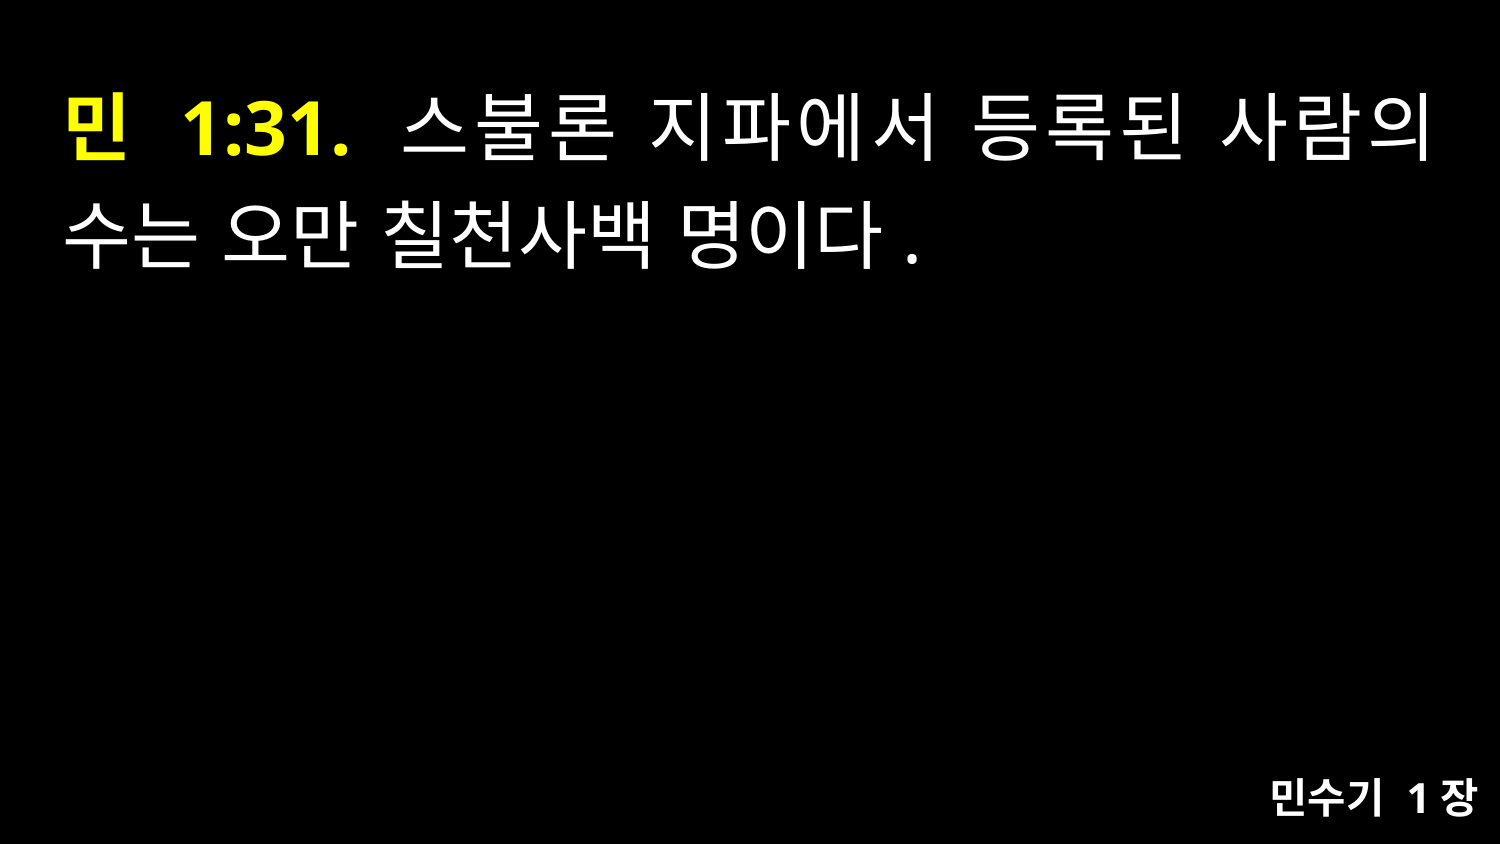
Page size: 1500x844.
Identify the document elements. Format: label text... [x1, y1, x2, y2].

title 민 1:31. 스불론 지파에서 등록된 사람의 수는 오만 칠천사백 명이다. [0, 0, 1500, 844]
subtitle 민수기 1장 [916, 770, 1500, 844]
